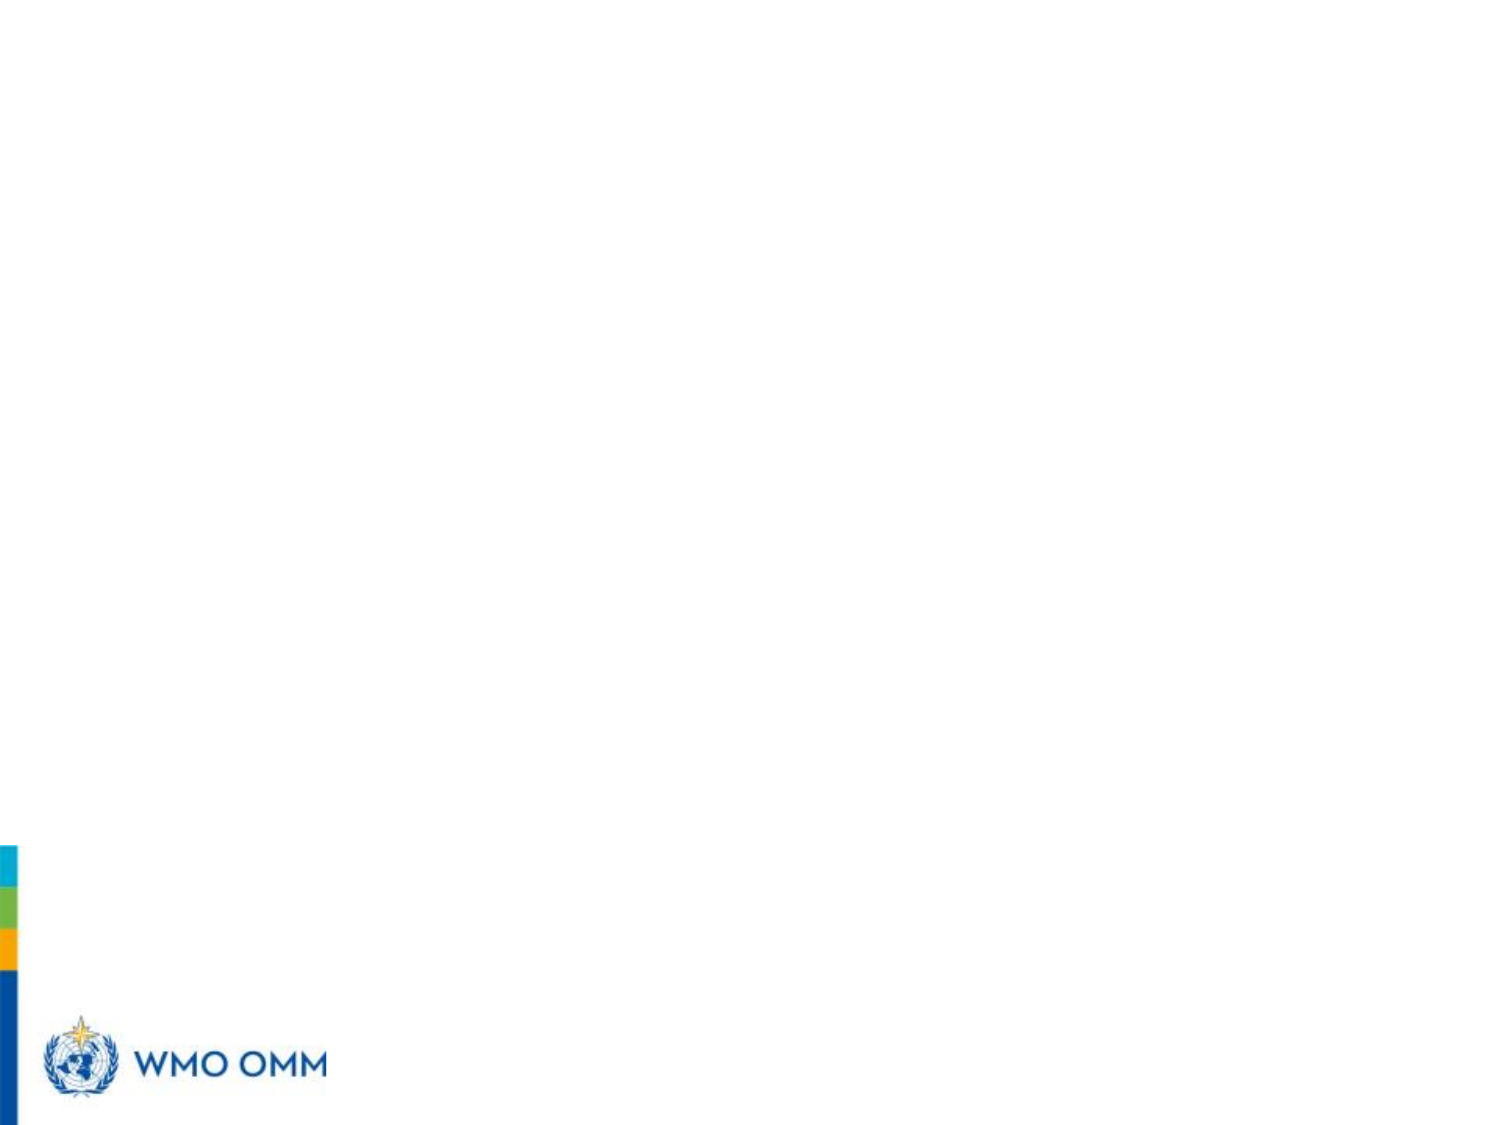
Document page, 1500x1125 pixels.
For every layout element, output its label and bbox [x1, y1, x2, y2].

picture [0, 845, 327, 1125]
